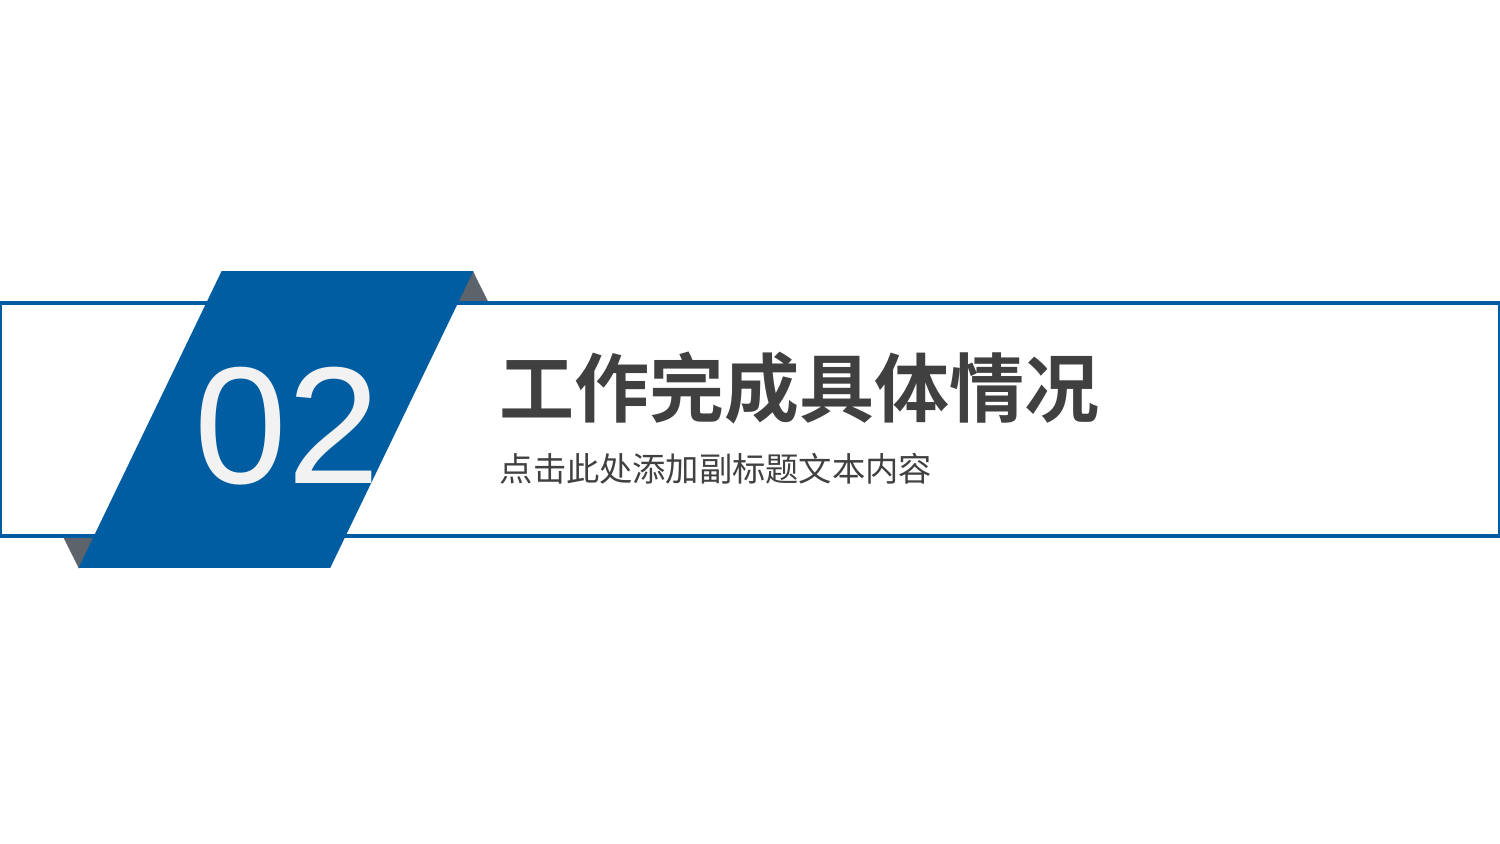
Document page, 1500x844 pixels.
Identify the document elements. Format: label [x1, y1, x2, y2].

text_box [0, 270, 1500, 569]
